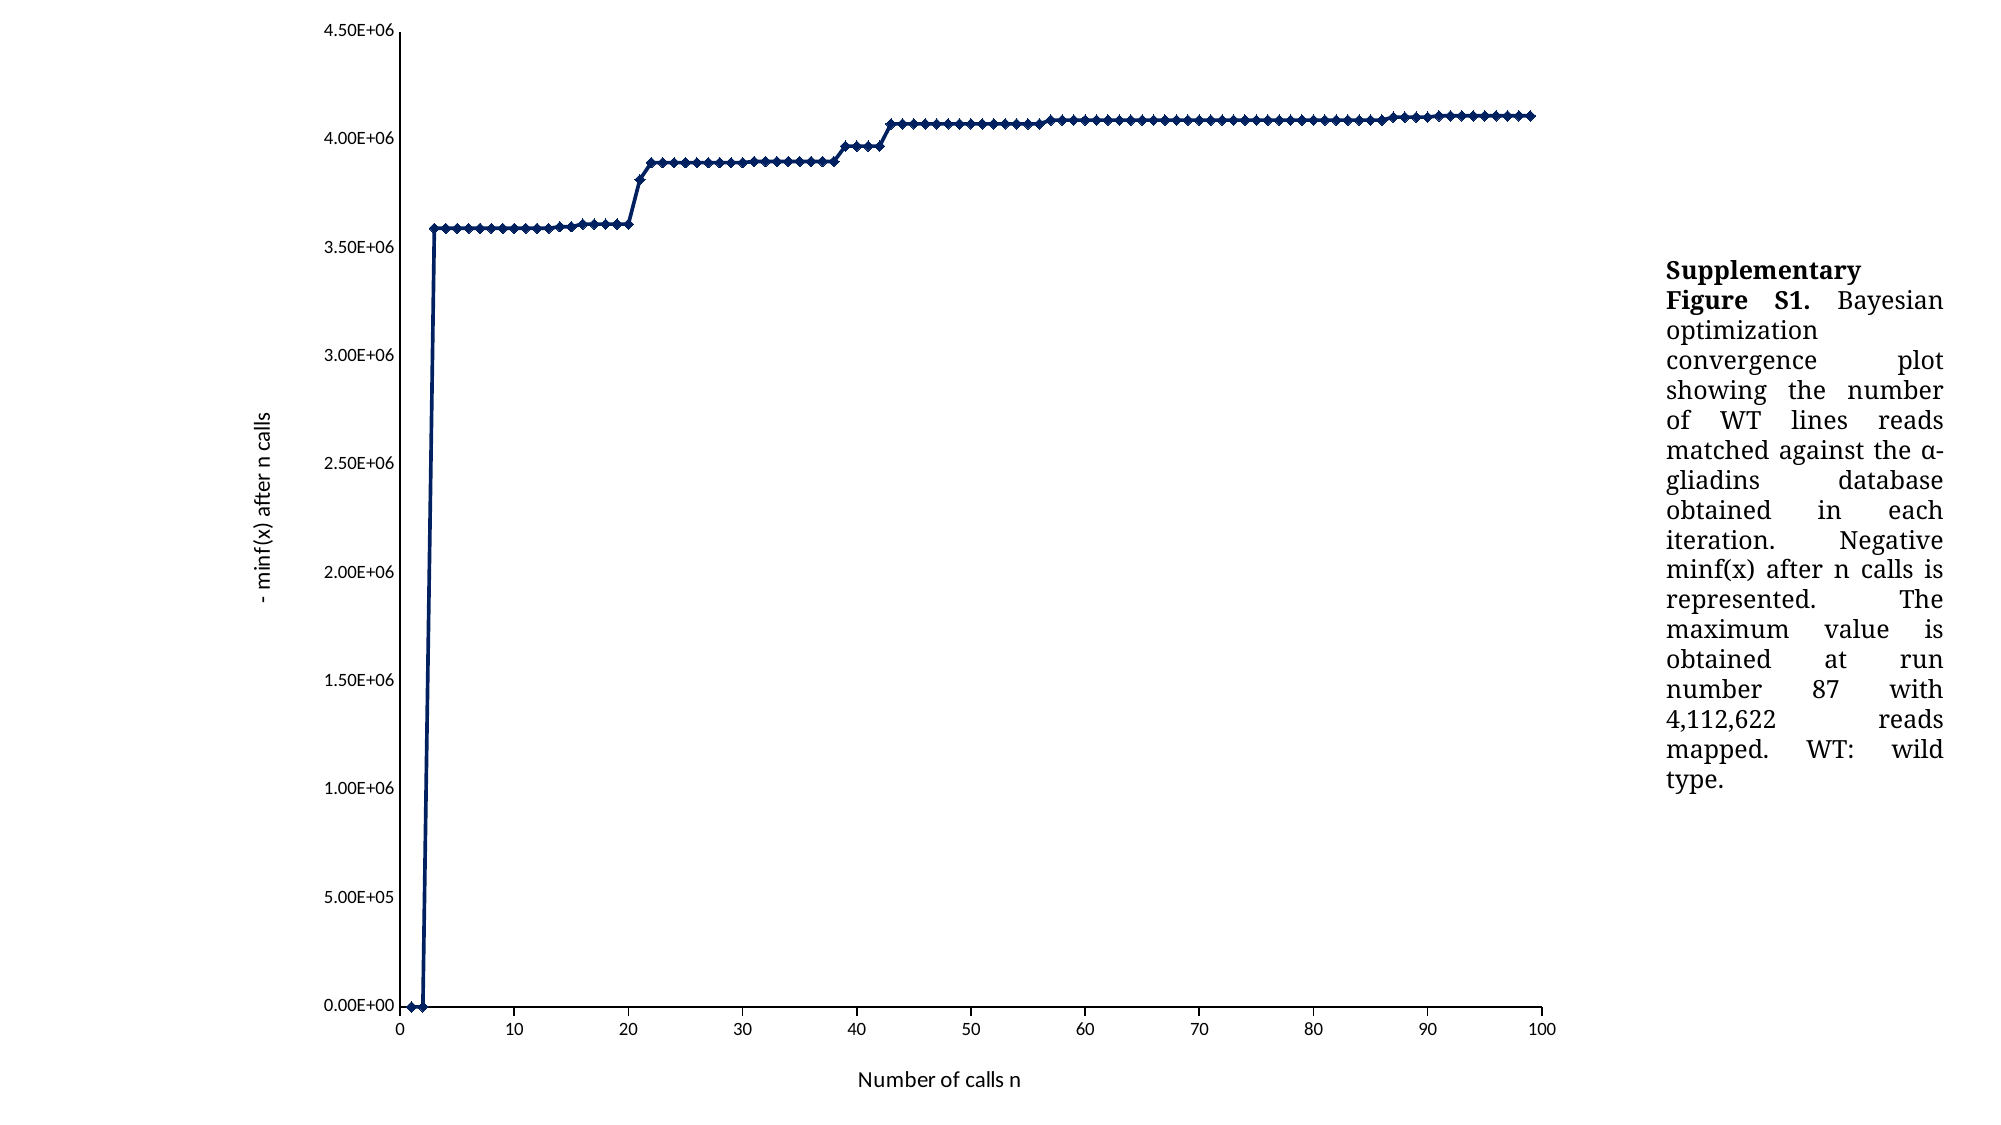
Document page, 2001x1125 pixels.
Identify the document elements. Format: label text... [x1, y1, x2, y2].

text_box Supplementary Figure S1. Bayesian optimization convergence plot showing the number of WT lines reads matched against the α-gliadins database obtained in each iteration. Negative minf(x) after n calls is represented. The maximum value is obtained at run number 87 with 4,112,622 reads mapped. WT: wild type. [1651, 247, 1959, 801]
chart [232, 0, 1583, 1125]
